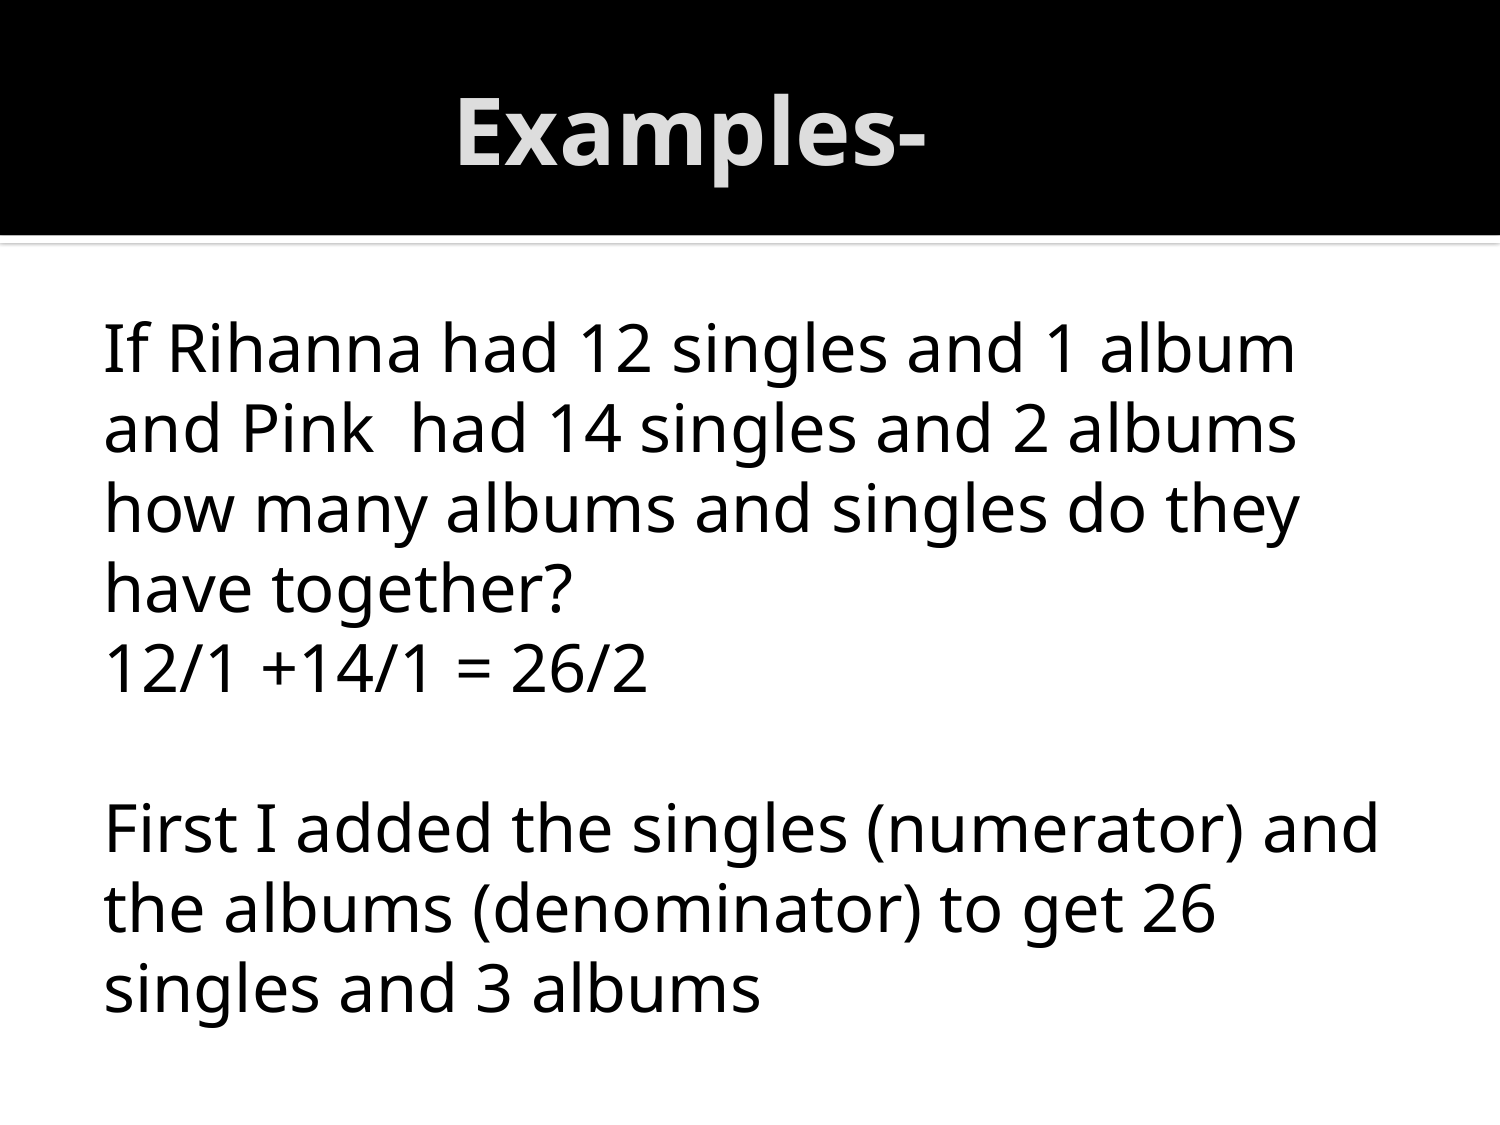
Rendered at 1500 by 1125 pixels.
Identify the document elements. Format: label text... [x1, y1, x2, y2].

list If Rihanna had 12 singles and 1 album and Pink had 14 singles and 2 albums how many albums and singles do they have together? 12/1 +14/1 = 26/2 First I added the singles (numerator) and the albums (denominator) to get 26 singles and 3 albums [75, 291, 1425, 1050]
title Examples- [437, 25, 1425, 231]
